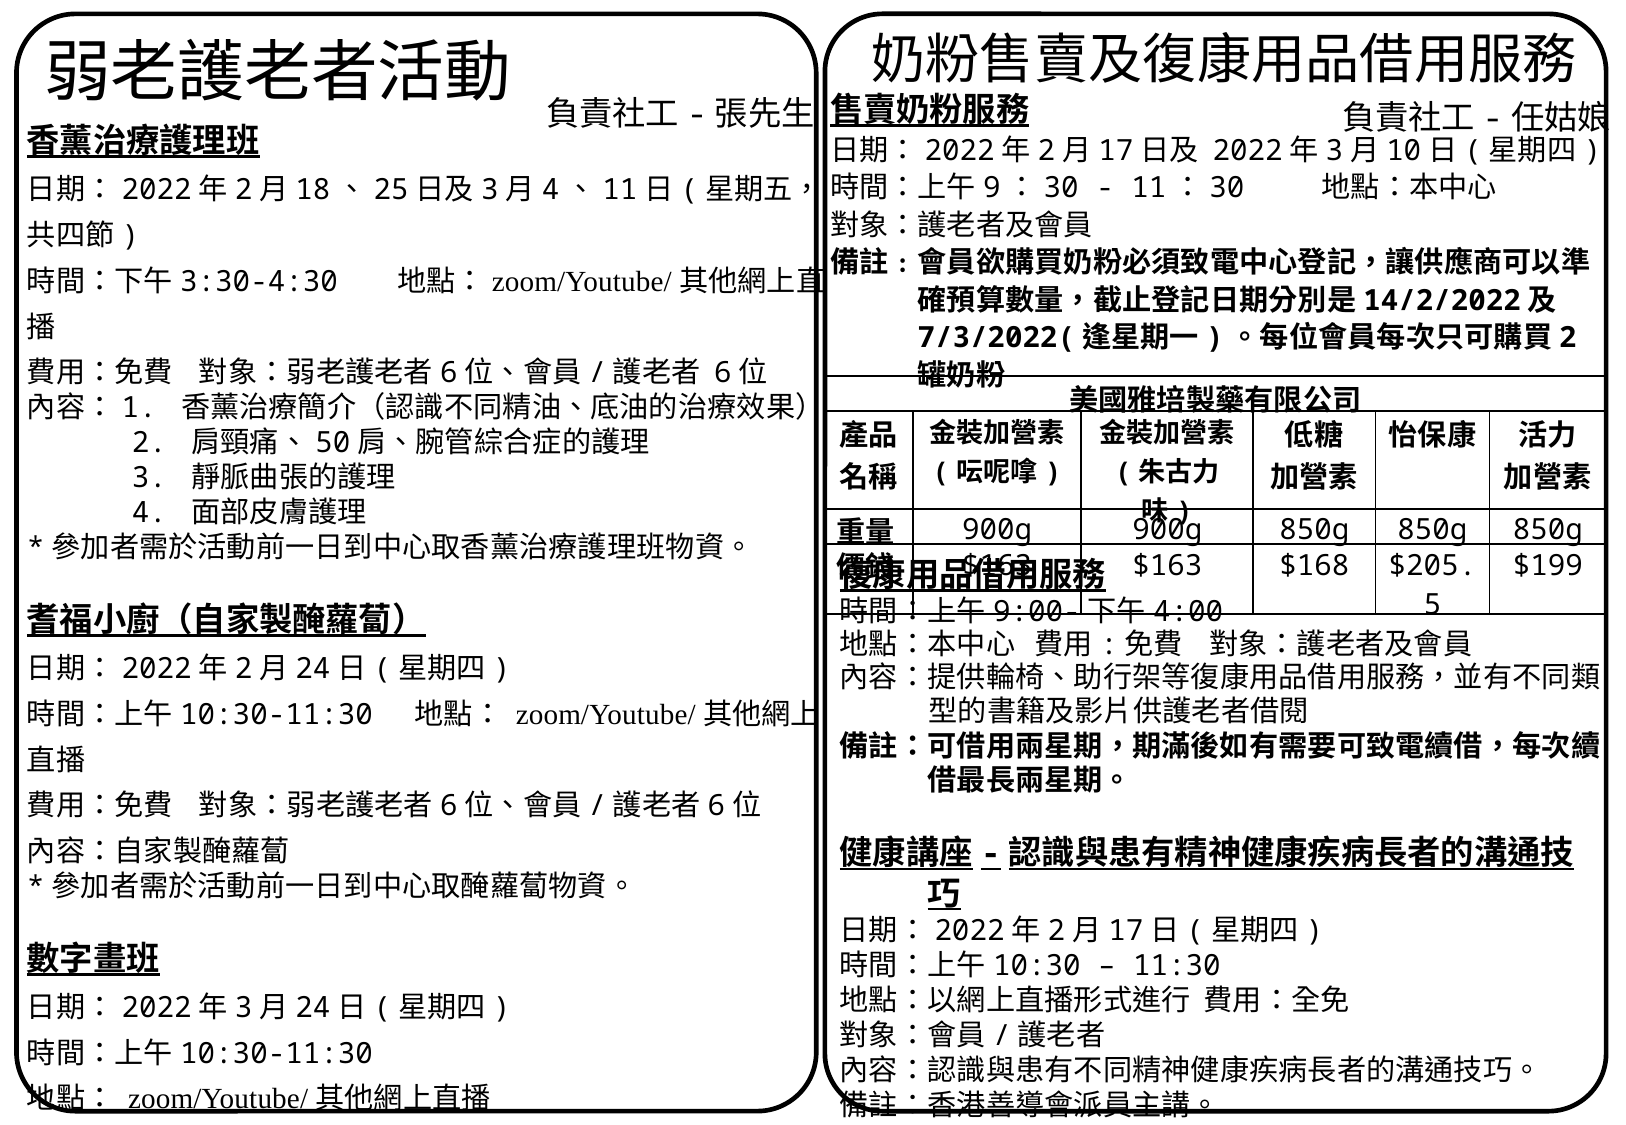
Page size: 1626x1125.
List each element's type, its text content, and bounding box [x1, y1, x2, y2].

table_cell 金裝加營素 (呍呢嗱) [914, 412, 1080, 508]
text_box [863, 12, 1568, 16]
text_box [823, 19, 856, 81]
text_box 負責社工-張先生 [531, 84, 814, 112]
table_cell 850g [1254, 510, 1375, 543]
text_box 售賣奶粉服務 日期：2022年2月17日及 2022年3月10日(星期四) 時間：上午9：30 - 11：30 地點：本中心 對象：護老者及會員 備註﹕會員欲購買奶粉必須致電中心登記，讓供應商可以準確預算數量，截止登記日期分別是14/2/2022及7/3/2022(逢星期一)。每位會員每次只可購買2罐奶粉 [814, 81, 1624, 399]
table_cell 850g [1376, 510, 1489, 543]
table_cell 怡保康 [1376, 412, 1489, 508]
table_cell $168 [1254, 545, 1375, 552]
text_box [15, 43, 23, 112]
table_cell 900g [914, 510, 1080, 543]
table_cell 重量 [826, 510, 912, 543]
table_cell 活力 加營素 [1490, 412, 1605, 508]
table_cell $163 [914, 545, 1080, 552]
table_cell $163 [1082, 545, 1252, 552]
text_box [16, 496, 825, 628]
table_cell 低糖 加營素 [1254, 412, 1375, 508]
table_header 美國雅培製藥有限公司 [826, 377, 1605, 410]
text_box 奶粉售賣及復康用品借用服務 [856, 16, 1625, 88]
text_box 香薰治療護理班 日期：2022年2月18、25日及3月4、11日(星期五，共四節) 時間：下午3:30-4:30 地點：zoom/Youtube/其他網上直播 費用：免費 對象：弱老護老者6位、會員/護老者 6位 內容：1. 香薰治療簡介（認識不同精油、底油的治療效果） 2. 肩頸痛、50肩、腕管綜合症的護理 3. 靜脈曲張的護理 4. 面部皮膚護理 *參加者需於活動前一日到中心取香薰治療護理班物資。 耆福小廚（自家製醃蘿蔔） 日期：2022年2月24日(星期四) 時間：上午10:30-11:30 地點： zoom/Youtube/其他網上直播 費用：免費 對象：弱老護老者6位、會員/護老者6位 內容：自家製醃蘿蔔 *參加者需於活動前一日到中心取醃蘿蔔物資。 數字畫班 日期：2022年3月24日(星期四) 時間：上午10:30-11:30 地點： zoom/Youtube/其他網上直播 費用：免費 對象：弱老護老者6位、會員/護老者6位 內容：以數字畫形式，一同在家製作經典名畫。 *參加者需於活動前到中心取畫作材料。 [12, 112, 825, 1125]
table_cell $199 [1490, 545, 1605, 552]
table_cell $205.5 [1376, 545, 1489, 552]
table_cell 產品名稱 [826, 412, 912, 508]
table_cell 850g [1490, 510, 1605, 543]
text_box 弱老護老者活動 [23, 21, 532, 112]
table_cell 金裝加營素 (朱古力味) [1082, 412, 1252, 508]
text_box [45, 12, 818, 84]
table_cell 900g [1082, 510, 1252, 543]
table_cell 價錢 [826, 545, 912, 552]
text_box 復康用品借用服務 時間：上午9:00-下午4:00 地點：本中心 費用:免費 對象：護老者及會員 內容：提供輪椅、助行架等復康用品借用服務，並有不同類型的書籍及影片供護老者借閱 備註：可借用兩星期，期滿後如有需要可致電續借，每次續借最長兩星期。 健康講座-認識與患有精神健康疾病長者的溝通技巧 日期：2022年2月17日(星期四) 時間：上午10:30 – 11:30 地點：以網上直播形式進行 費用：全免 對象：會員/護老者 內容：認識與患有不同精神健康疾病長者的溝通技巧。 備註：香港善導會派員主講。 [825, 552, 1621, 1125]
text_box 負責社工-任姑娘 [1327, 88, 1625, 144]
